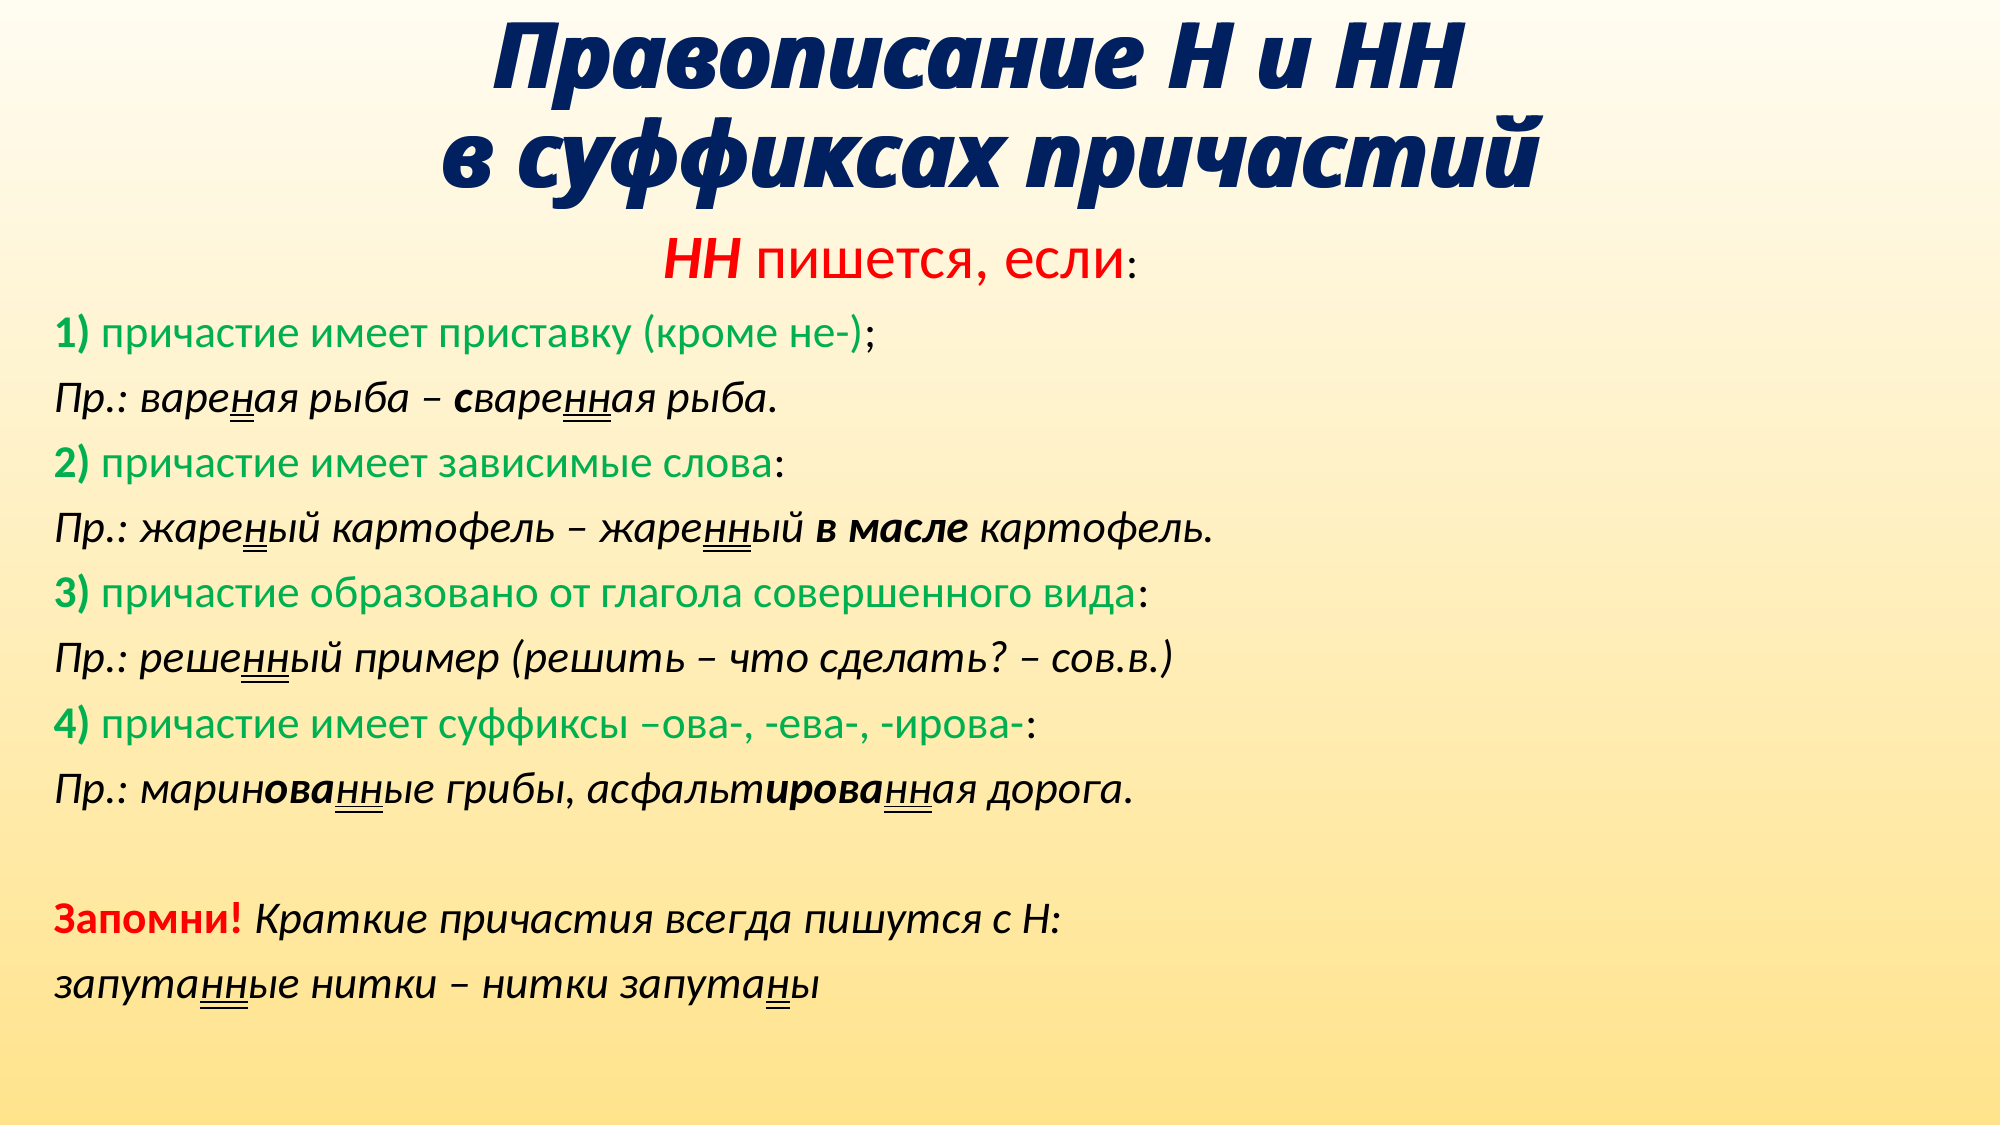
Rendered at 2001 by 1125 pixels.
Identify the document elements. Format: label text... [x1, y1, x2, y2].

text_box Правописание Н и НН в суффиксах причастий [130, 0, 1856, 218]
list НН пишется, если: 1) причастие имеет приставку (кроме не-); Пр.: вареная рыба – сваренная рыба. 2) причастие имеет зависимые слова: Пр.: жареный картофель – жаренный в масле картофель. 3) причастие образовано от глагола совершенного вида: Пр.: решенный пример (решить – что сделать? – сов.в.) 4) причастие имеет суффиксы –ова-, -ева-, -ирова-: Пр.: маринованные грибы, асфальтированная дорога. Запомни! Краткие причастия всегда пишутся с Н: запутанные нитки – нитки запутаны [38, 217, 1764, 1019]
title Правописание Н и НН в суффиксах причастий [126, 0, 130, 217]
